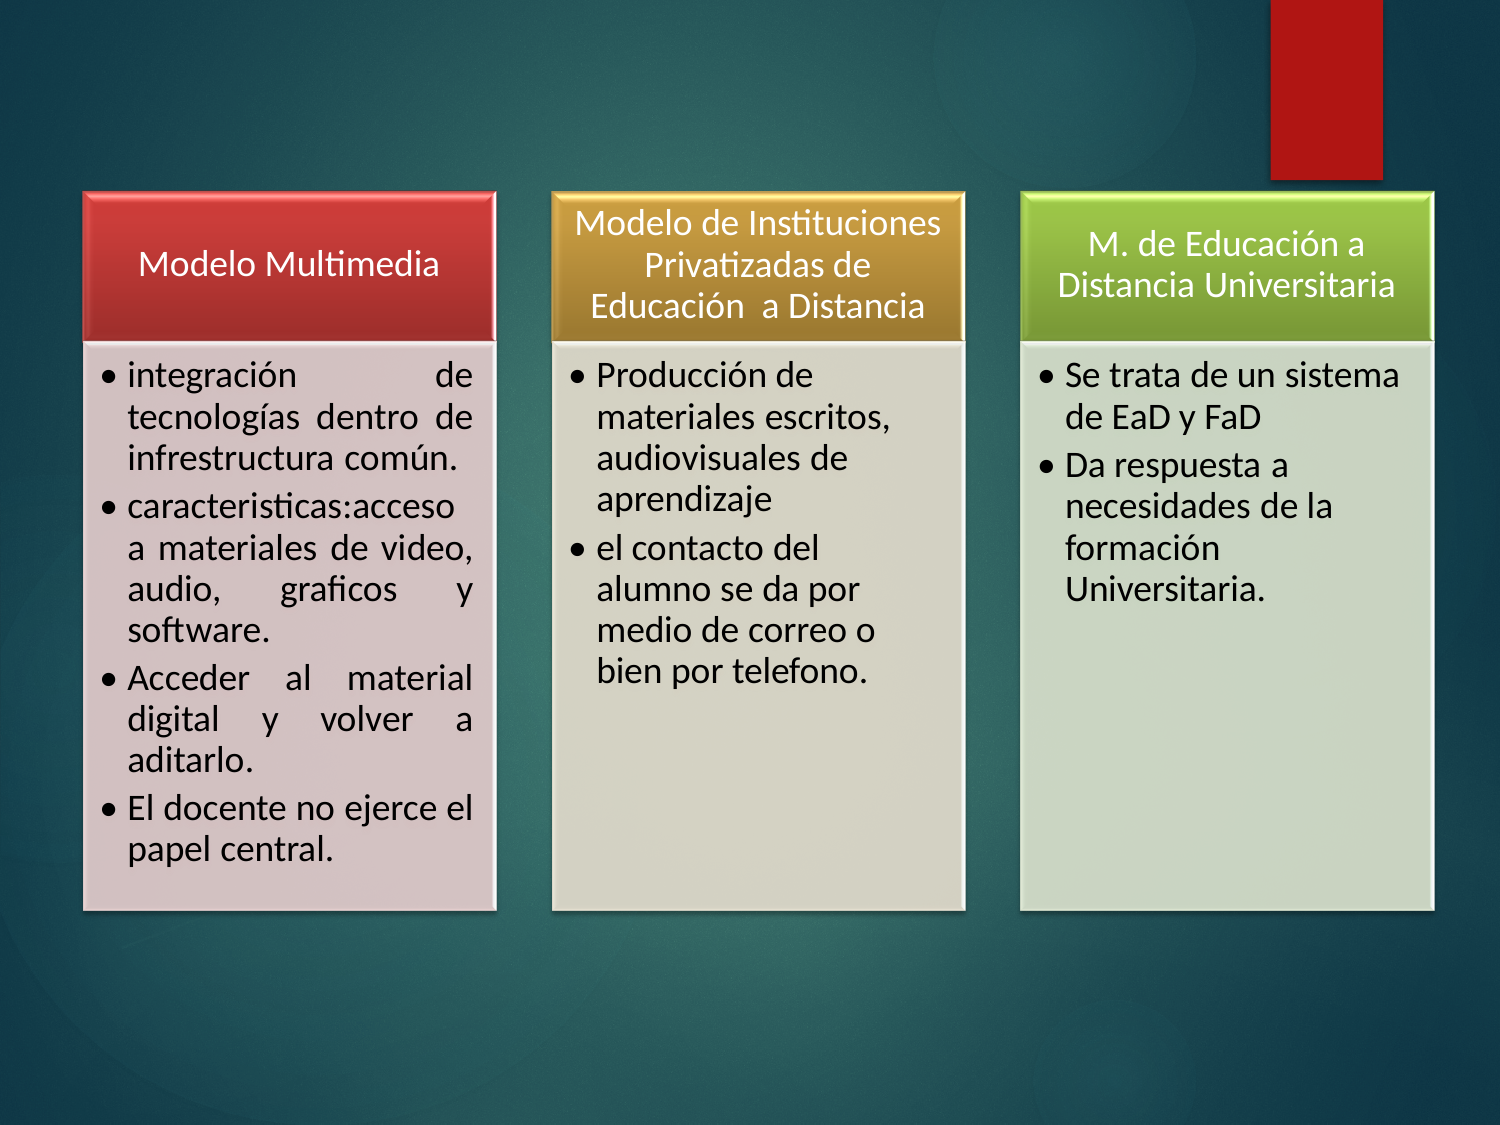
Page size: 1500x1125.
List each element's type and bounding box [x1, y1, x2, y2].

picture [57, 47, 1442, 1078]
